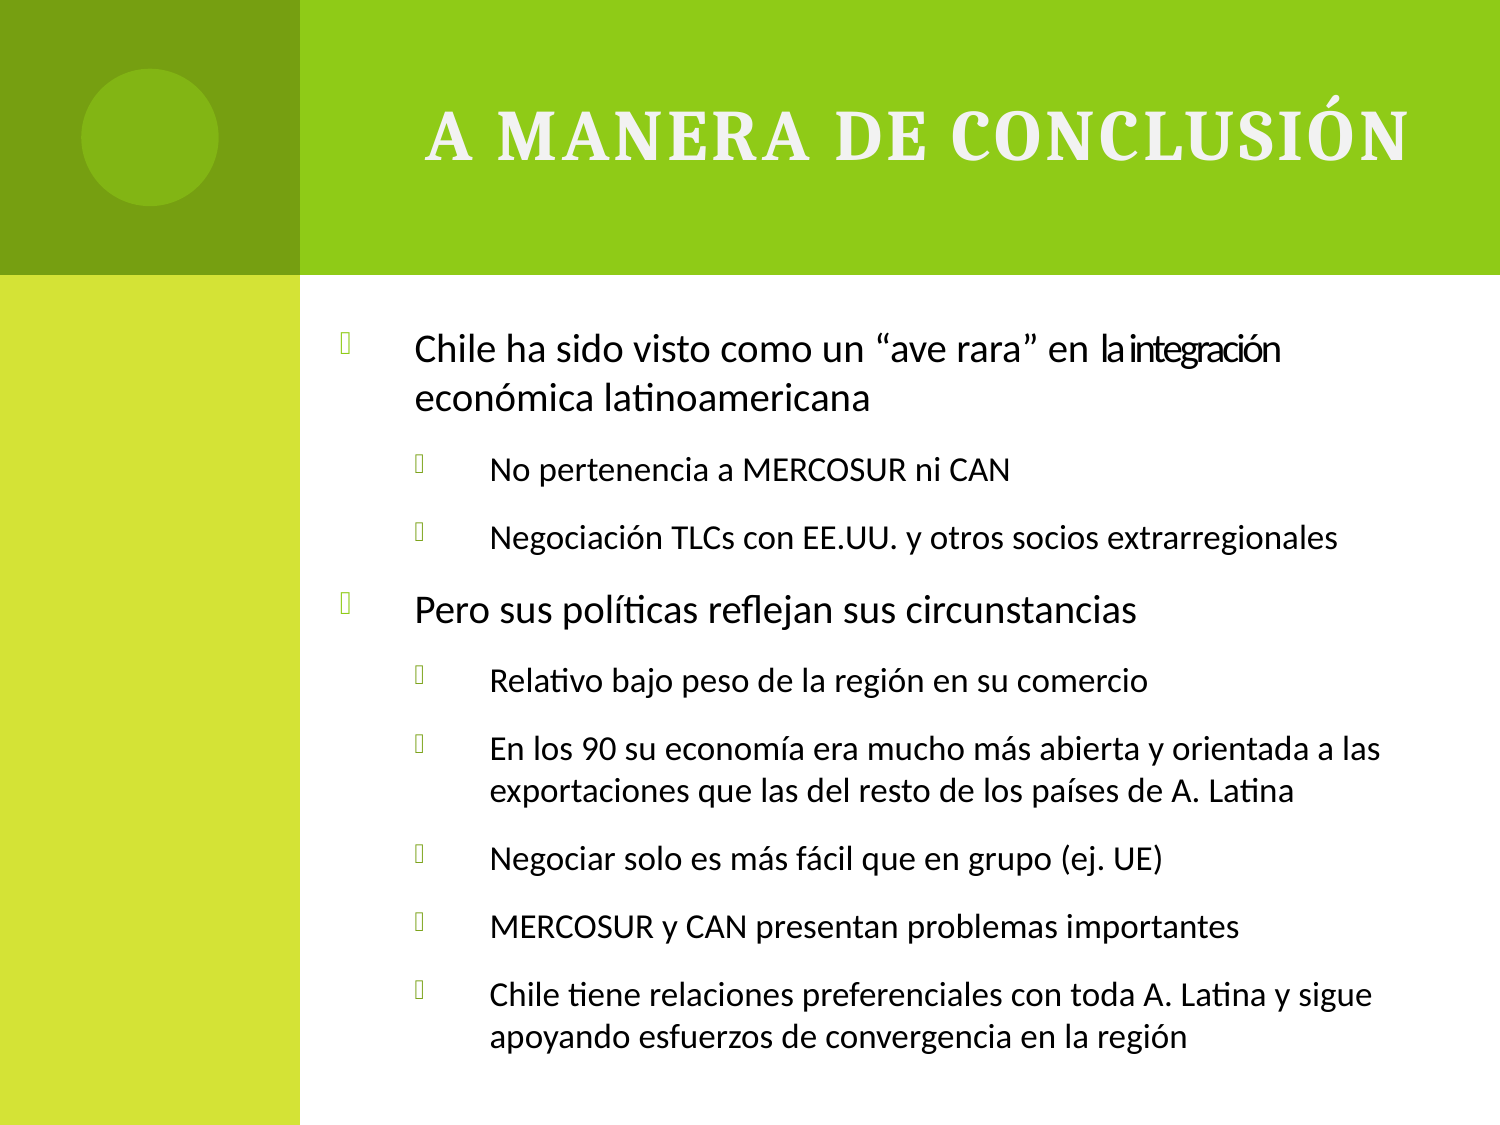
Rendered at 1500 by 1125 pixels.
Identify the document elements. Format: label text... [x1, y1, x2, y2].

list Chile ha sido visto como un “ave rara” en la integración económica latinoamericana No pertenencia a MERCOSUR ni CAN Negociación TLCs con EE.UU. y otros socios extrarregionales Pero sus políticas reflejan sus circunstancias Relativo bajo peso de la región en su comercio En los 90 su economía era mucho más abierta y orientada a las exportaciones que las del resto de los países de A. Latina Negociar solo es más fácil que en grupo (ej. UE) MERCOSUR y CAN presentan problemas importantes Chile tiene relaciones preferenciales con toda A. Latina y sigue apoyando esfuerzos de convergencia en la región [324, 314, 1471, 1071]
title A manera de conclusión [399, 37, 1425, 225]
